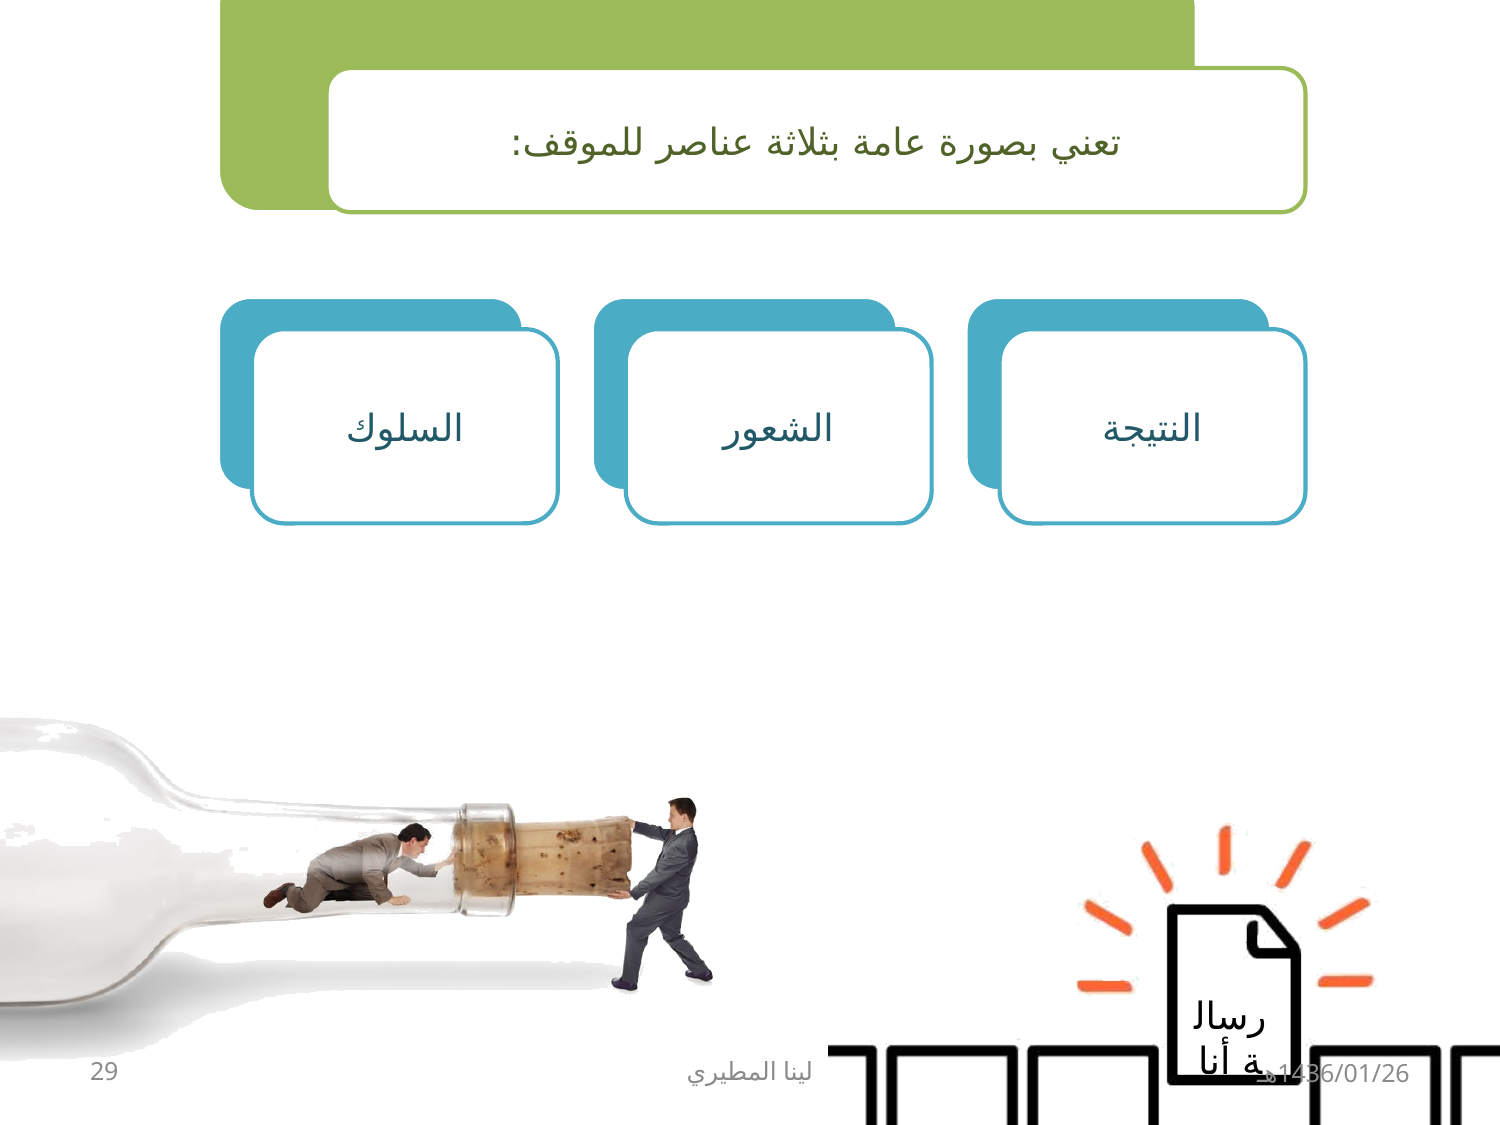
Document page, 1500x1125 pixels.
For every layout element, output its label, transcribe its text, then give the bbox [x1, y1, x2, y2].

footer لينا المطيري [803, 1042, 822, 1103]
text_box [81, 0, 1442, 856]
picture [827, 812, 1500, 1125]
picture [0, 680, 799, 1125]
